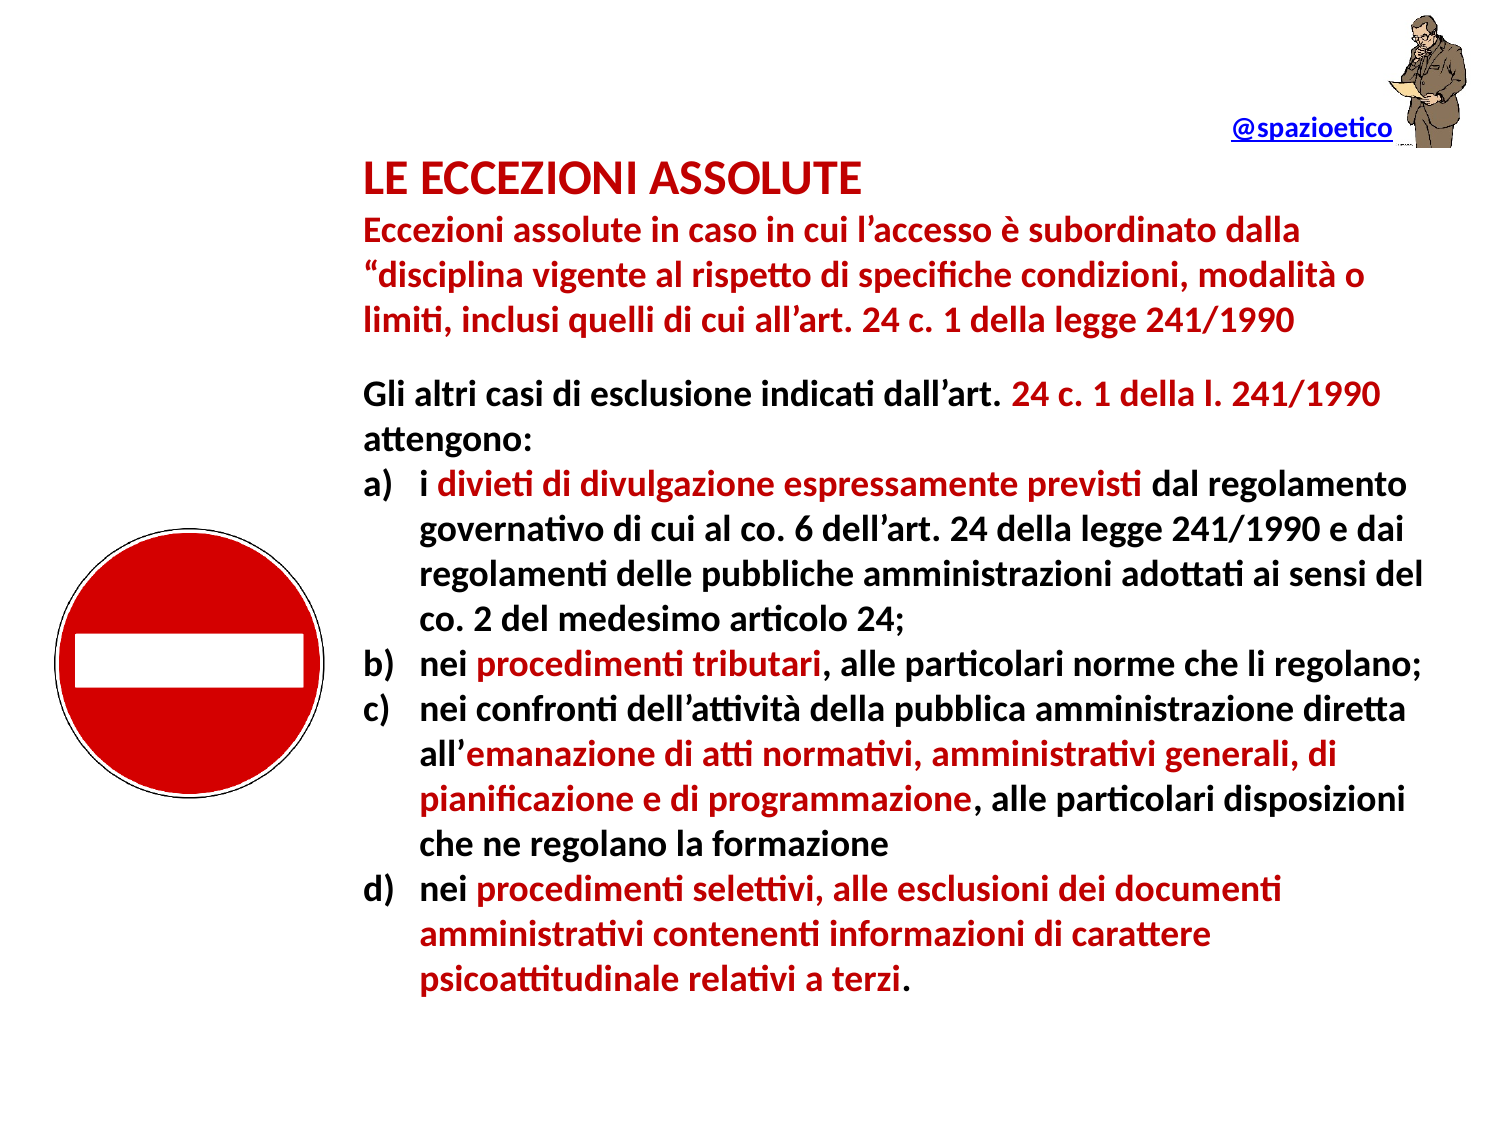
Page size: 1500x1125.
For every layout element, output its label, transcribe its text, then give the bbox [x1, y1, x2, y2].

picture [1372, 7, 1488, 148]
text_box LE ECCEZIONI ASSOLUTE Eccezioni assolute in caso in cui l’accesso è subordinato dalla “disciplina vigente al rispetto di specifiche condizioni, modalità o limiti, inclusi quelli di cui all’art. 24 c. 1 della legge 241/1990 [348, 137, 1459, 347]
picture [52, 526, 326, 799]
picture [1382, 125, 1388, 134]
text_box Gli altri casi di esclusione indicati dall’art. 24 c. 1 della l. 241/1990 attengono: i divieti di divulgazione espressamente previsti dal regolamento governativo di cui al co. 6 dell’art. 24 della legge 241/1990 e dai regolamenti delle pubbliche amministrazioni adottati ai sensi del co. 2 del medesimo articolo 24; nei procedimenti tributari, alle particolari norme che li regolano; nei confronti dell’attività della pubblica amministrazione diretta all’emanazione di atti normativi, amministrativi generali, di pianificazione e di programmazione, alle particolari disposizioni che ne regolano la formazione nei procedimenti selettivi, alle esclusioni dei documenti amministrativi contenenti informazioni di carattere psicoattitudinale relativi a terzi. [348, 361, 1483, 1007]
